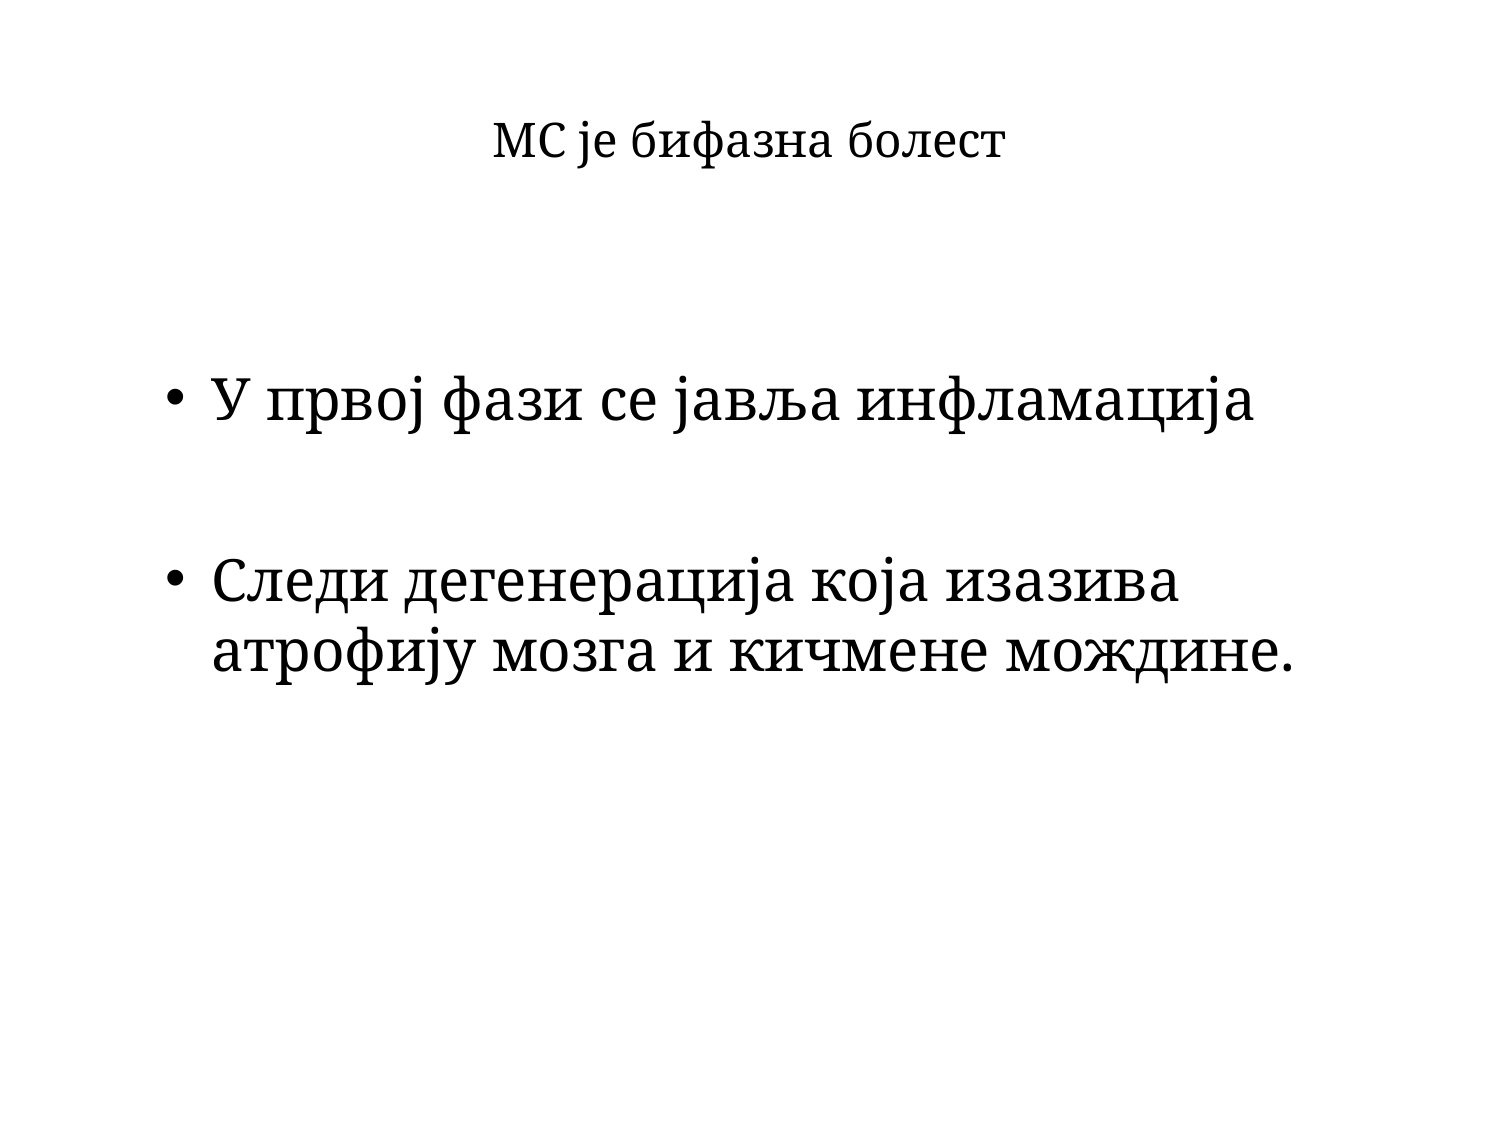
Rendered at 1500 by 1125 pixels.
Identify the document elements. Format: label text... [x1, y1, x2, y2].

list У првој фази се јавља инфламација Следи дегенерација која изазива атрофију мозга и кичмене мождине. [75, 262, 1425, 1005]
title МС је бифазна болест [75, 45, 1425, 233]
